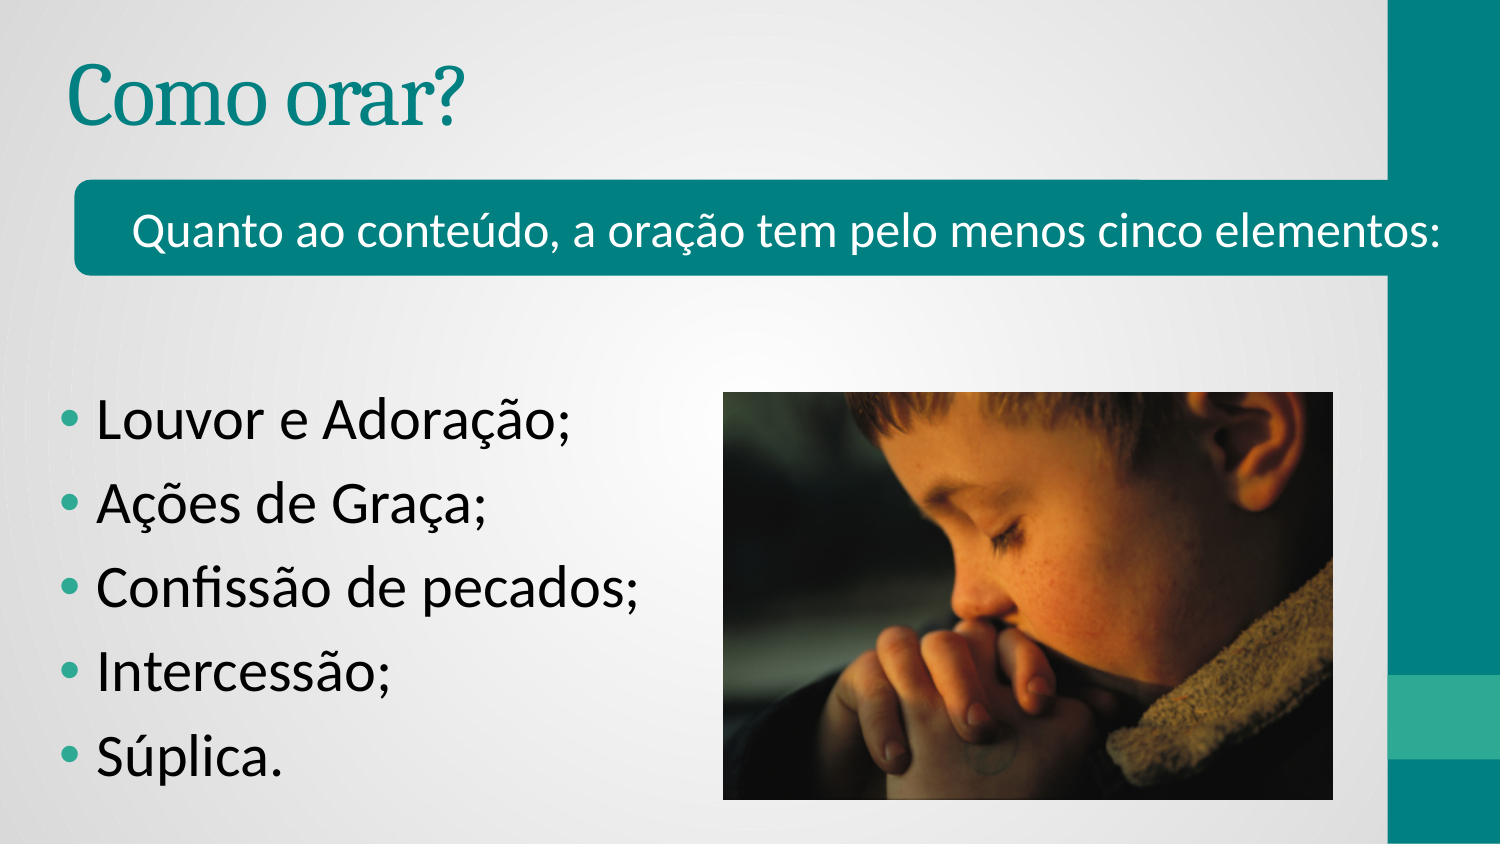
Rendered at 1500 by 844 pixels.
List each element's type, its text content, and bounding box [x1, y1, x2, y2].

list Louvor e Adoração; Ações de Graça; Confissão de pecados; Intercessão; Súplica. [32, 360, 703, 812]
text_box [74, 179, 1500, 276]
picture [723, 392, 1333, 800]
title Como orar? [59, 27, 1439, 151]
